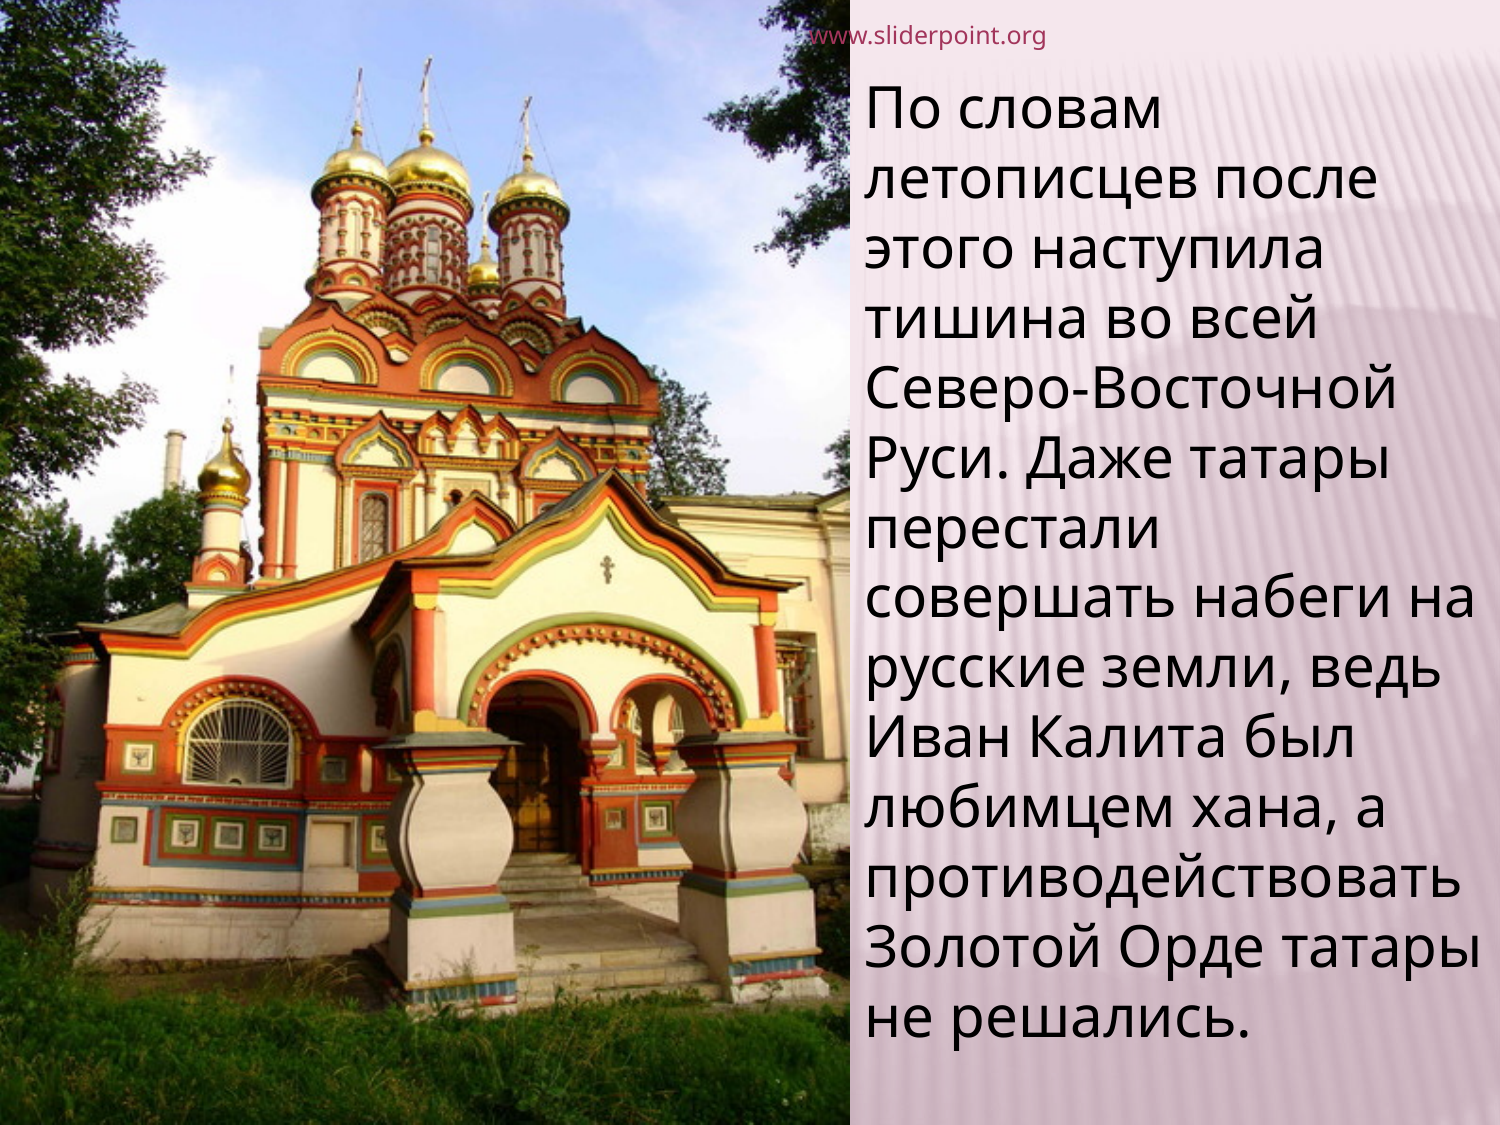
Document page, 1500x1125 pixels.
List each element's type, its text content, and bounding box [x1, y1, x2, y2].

text_box По словам летописцев после этого наступила тишина во всей Северо-Восточной Руси. Даже татары перестали совершать набеги на русские земли, ведь Иван Калита был любимцем хана, а противодействовать Золотой Орде татары не решались. [860, 62, 1500, 1057]
picture [0, 0, 851, 1125]
footer www.sliderpoint.org [860, 12, 1063, 60]
